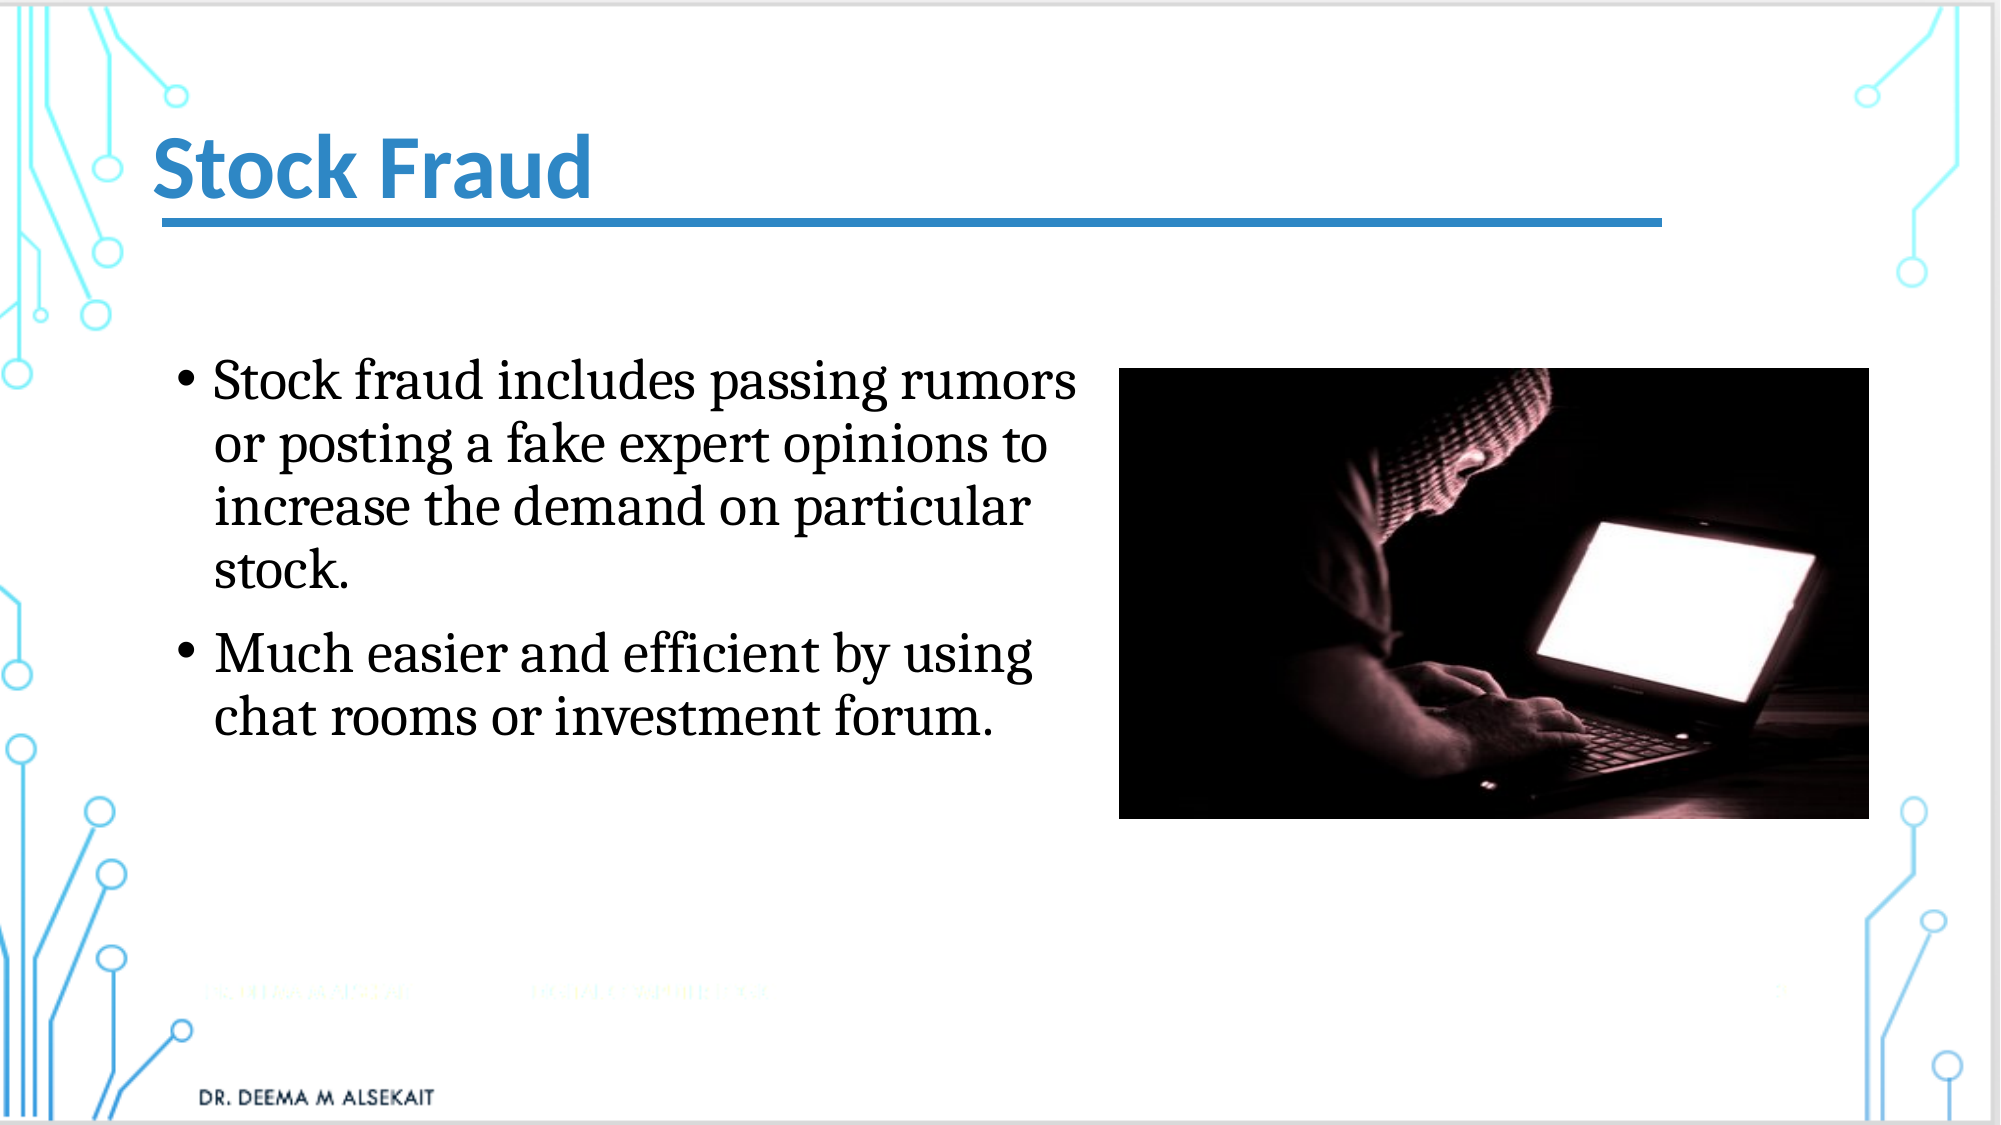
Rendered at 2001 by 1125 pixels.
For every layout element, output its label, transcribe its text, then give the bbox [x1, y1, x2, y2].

picture [0, 0, 2001, 1125]
list Stock fraud includes passing rumors or posting a fake expert opinions to increase the demand on particular stock. Much easier and efficient by using chat rooms or investment forum. [161, 341, 1120, 1085]
title Stock Fraud [137, 59, 1863, 278]
